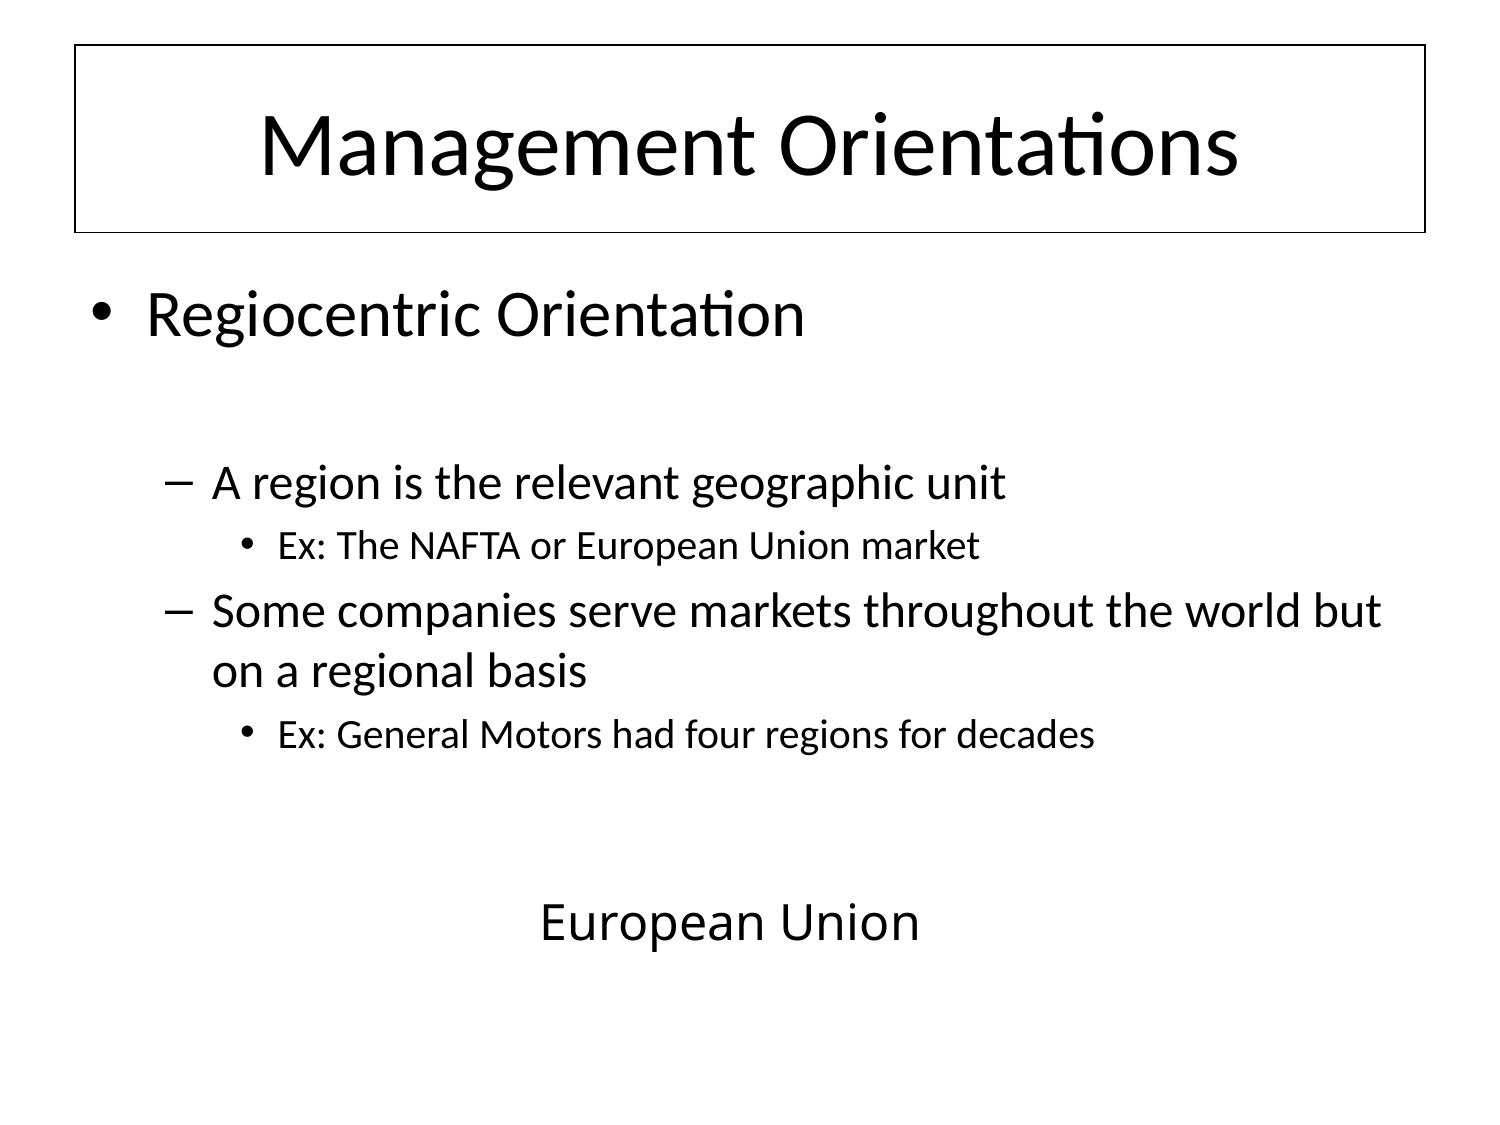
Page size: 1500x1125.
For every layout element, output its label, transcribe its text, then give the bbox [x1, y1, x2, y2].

text_box European Union [524, 883, 963, 958]
list Regiocentric Orientation A region is the relevant geographic unit Ex: The NAFTA or European Union market Some companies serve markets throughout the world but on a regional basis Ex: General Motors had four regions for decades [74, 262, 1426, 1006]
title Management Orientations [74, 44, 1426, 233]
